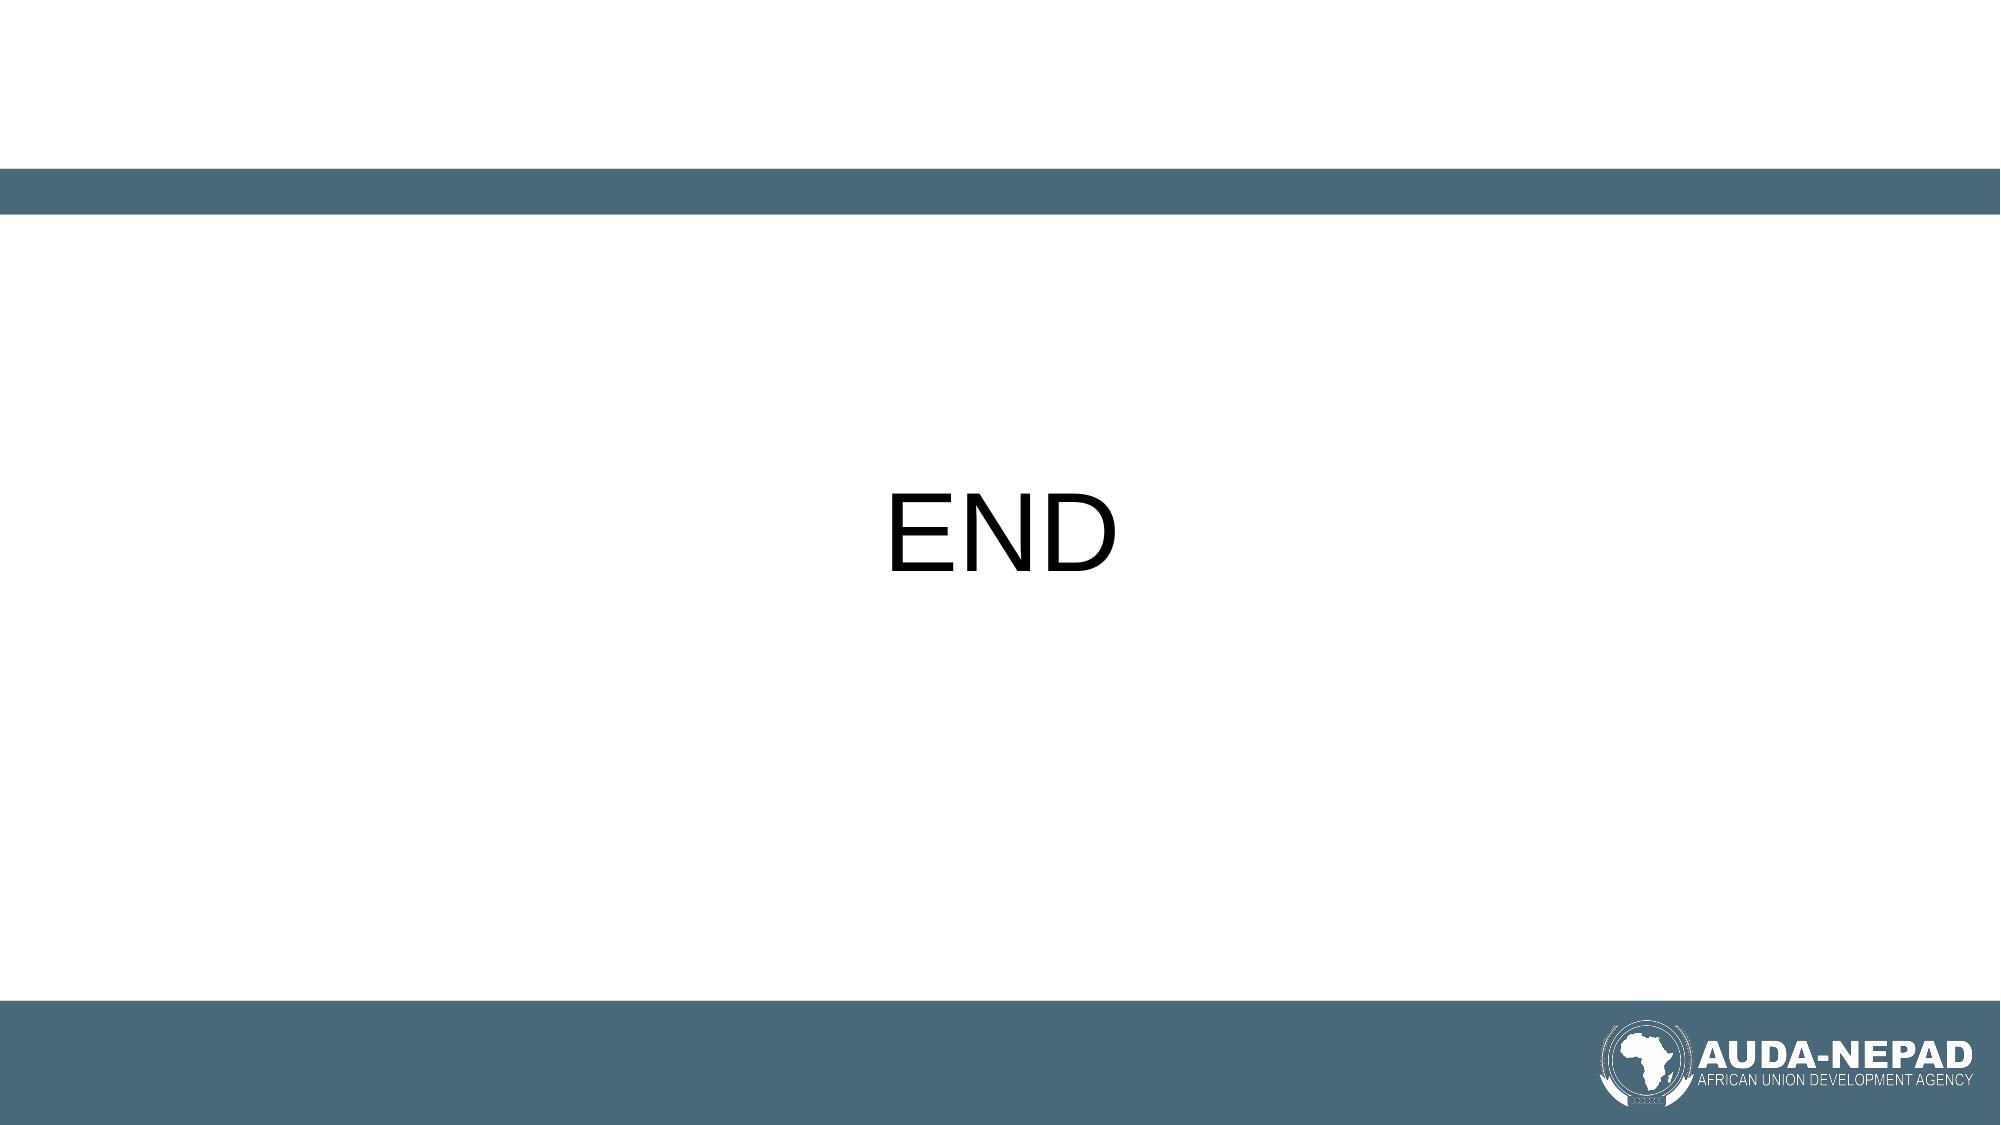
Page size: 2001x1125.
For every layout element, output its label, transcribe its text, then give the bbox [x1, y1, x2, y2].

picture [1599, 1020, 1974, 1107]
list END [69, 236, 1935, 978]
